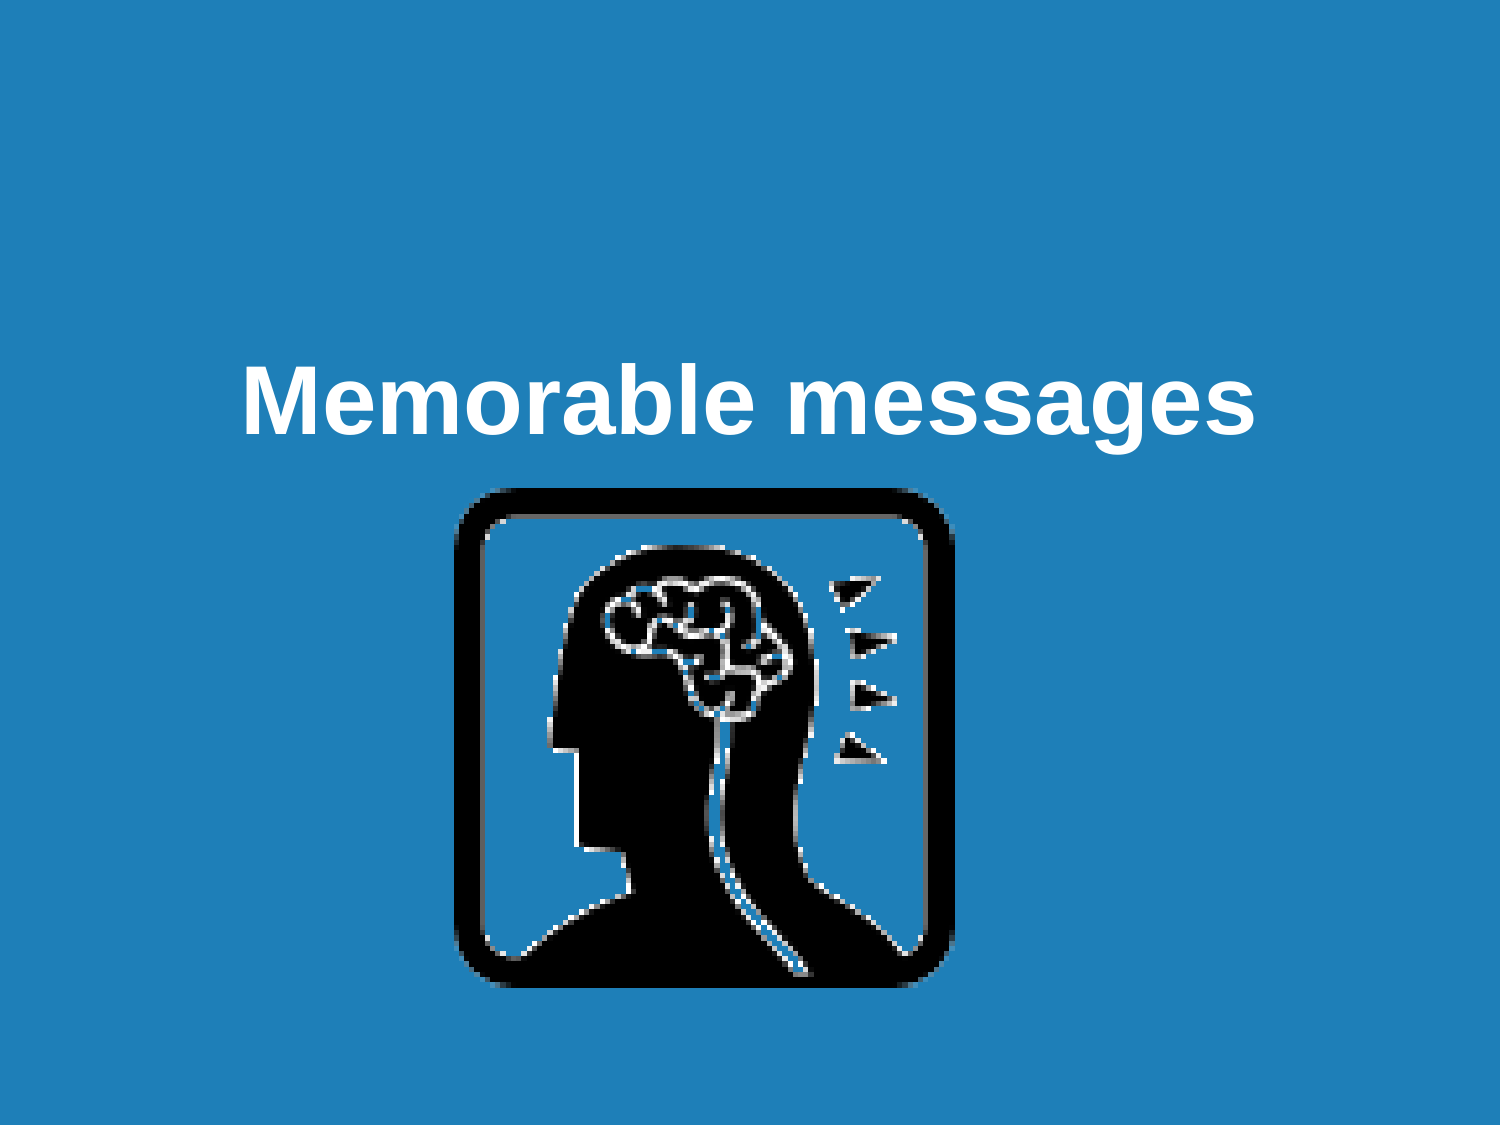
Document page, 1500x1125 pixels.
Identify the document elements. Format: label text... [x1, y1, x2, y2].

text_box Memorable messages [0, 328, 1500, 533]
picture [454, 488, 955, 988]
